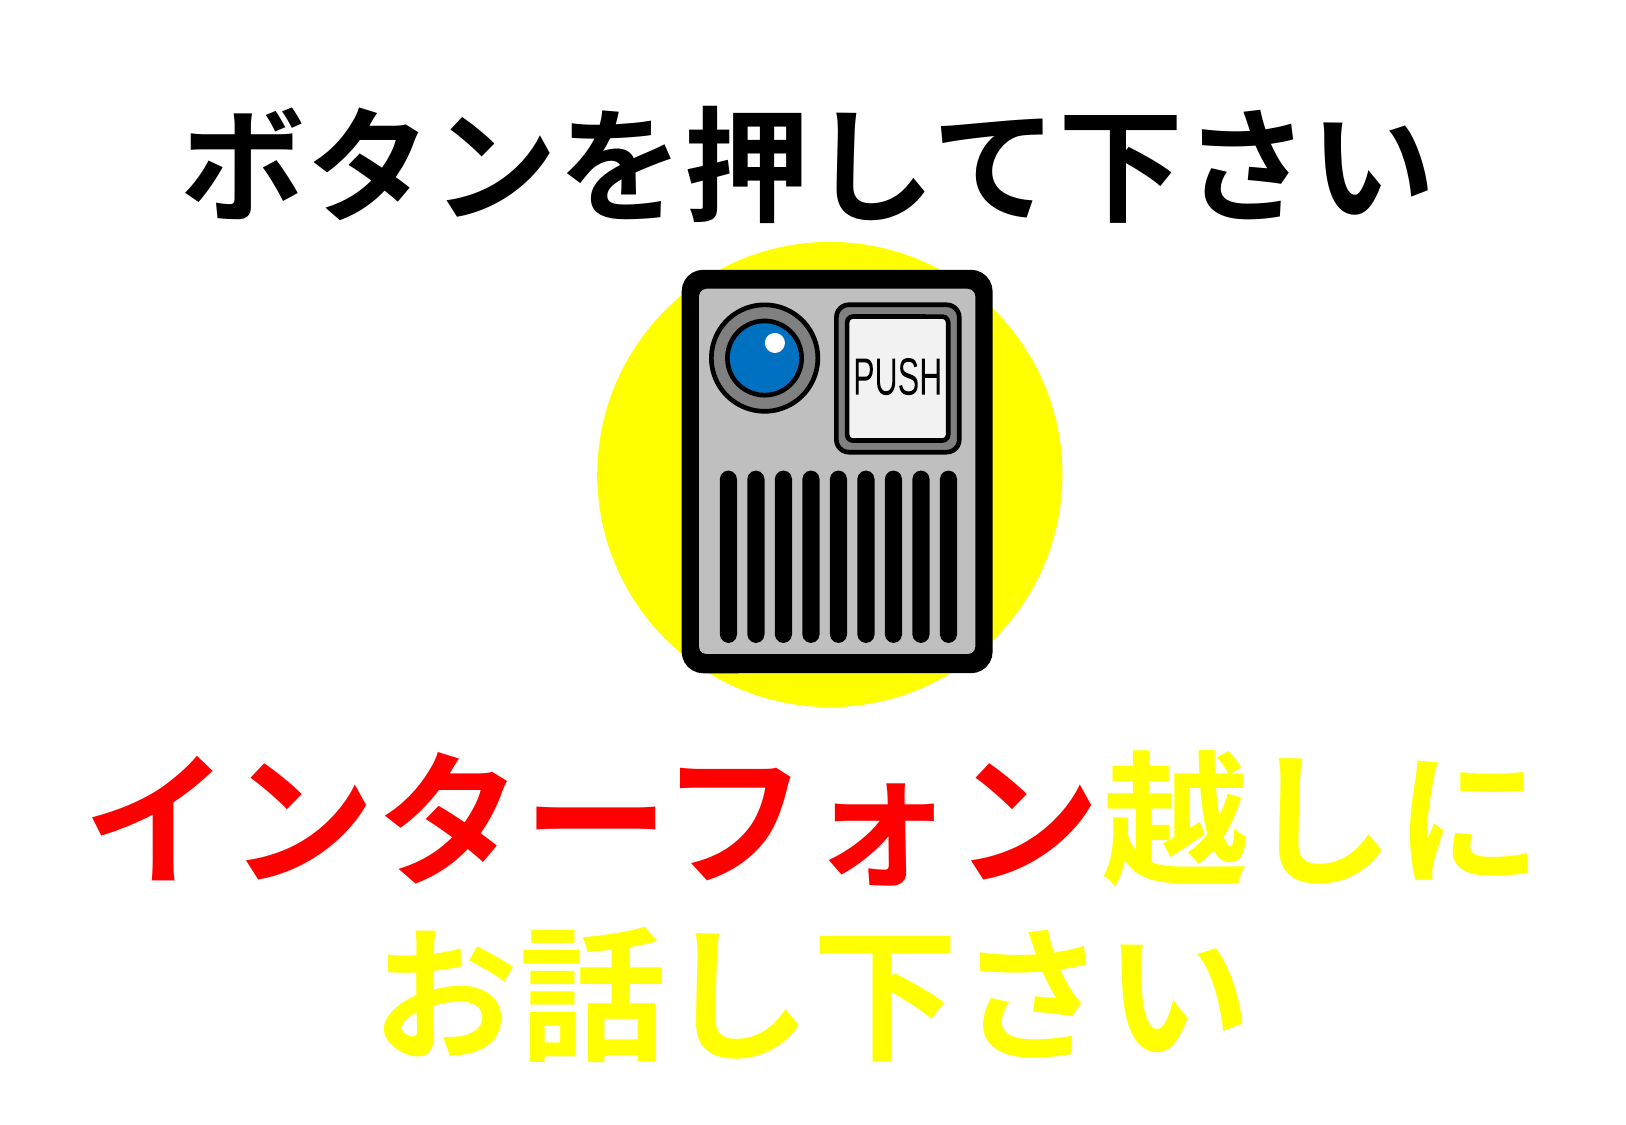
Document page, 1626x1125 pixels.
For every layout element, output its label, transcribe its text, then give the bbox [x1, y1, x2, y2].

text_box インターフォン越しに お話し下さい [0, 721, 1625, 1086]
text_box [596, 241, 1063, 708]
text_box ボタンを押して下さい [0, 80, 1625, 246]
